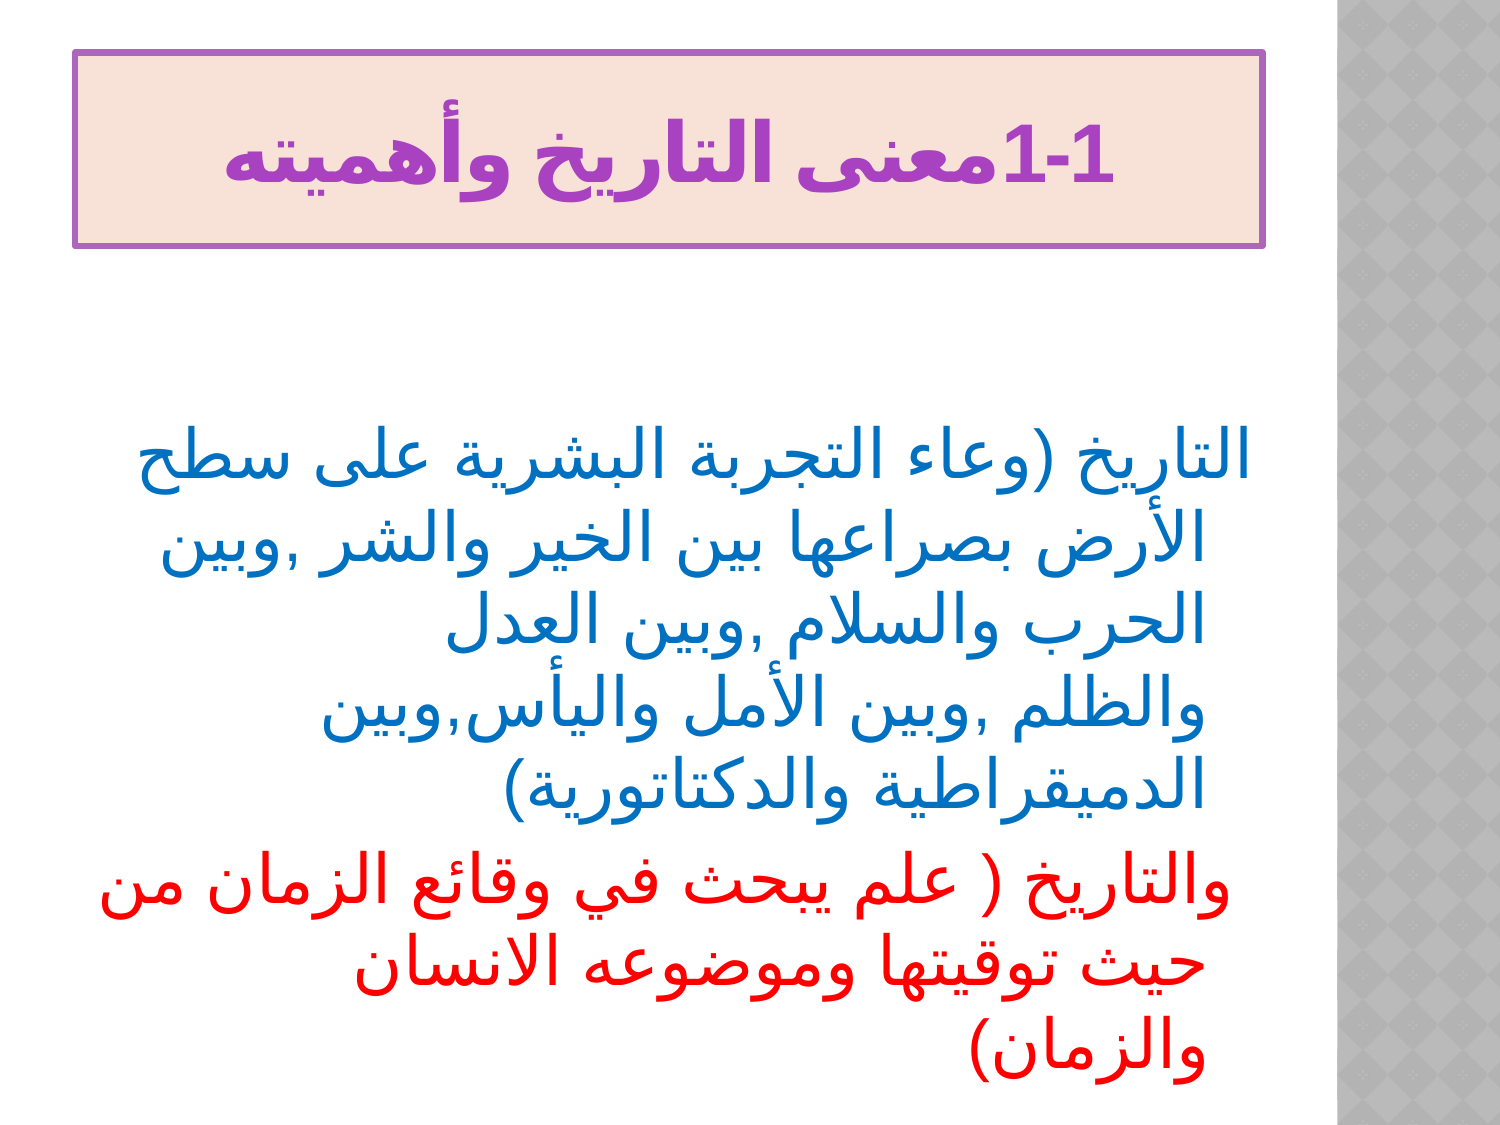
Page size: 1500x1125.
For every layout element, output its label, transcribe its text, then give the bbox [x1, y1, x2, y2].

list التاريخ (وعاء التجربة البشرية على سطح الأرض بصراعها بين الخير والشر ,وبين الحرب والسلام ,وبين العدل والظلم ,وبين الأمل واليأس,وبين الدميقراطية والدكتاتورية) والتاريخ ( علم يبحث في وقائع الزمان من حيث توقيتها وموضوعه الانسان والزمان) [81, 329, 1270, 1125]
title 1-1معنى التاريخ وأهميته [72, 49, 1266, 249]
